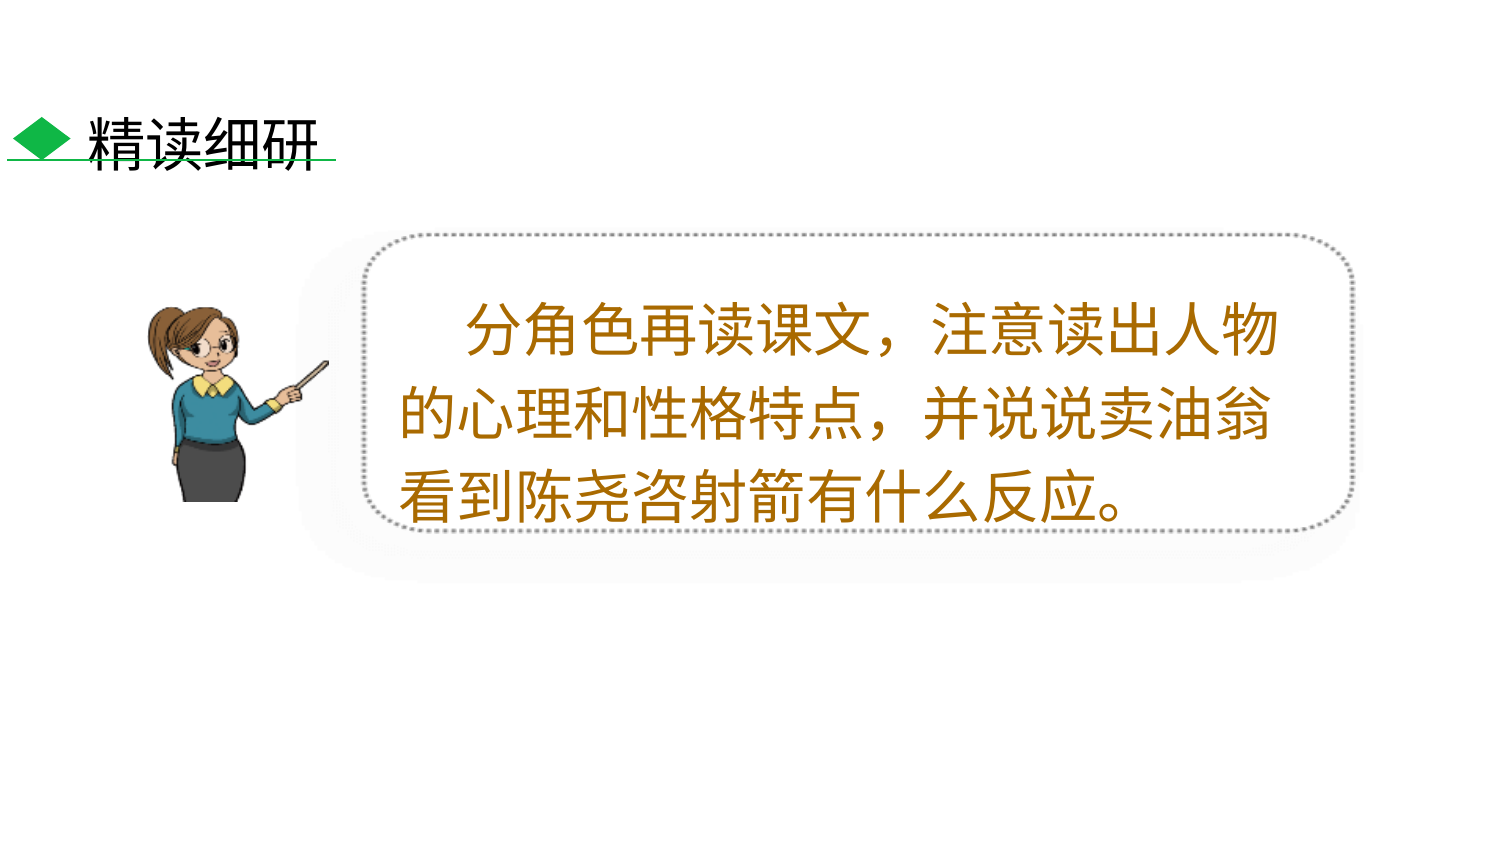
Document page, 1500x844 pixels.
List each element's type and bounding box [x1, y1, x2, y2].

picture [147, 199, 1398, 609]
text_box [7, 100, 337, 187]
